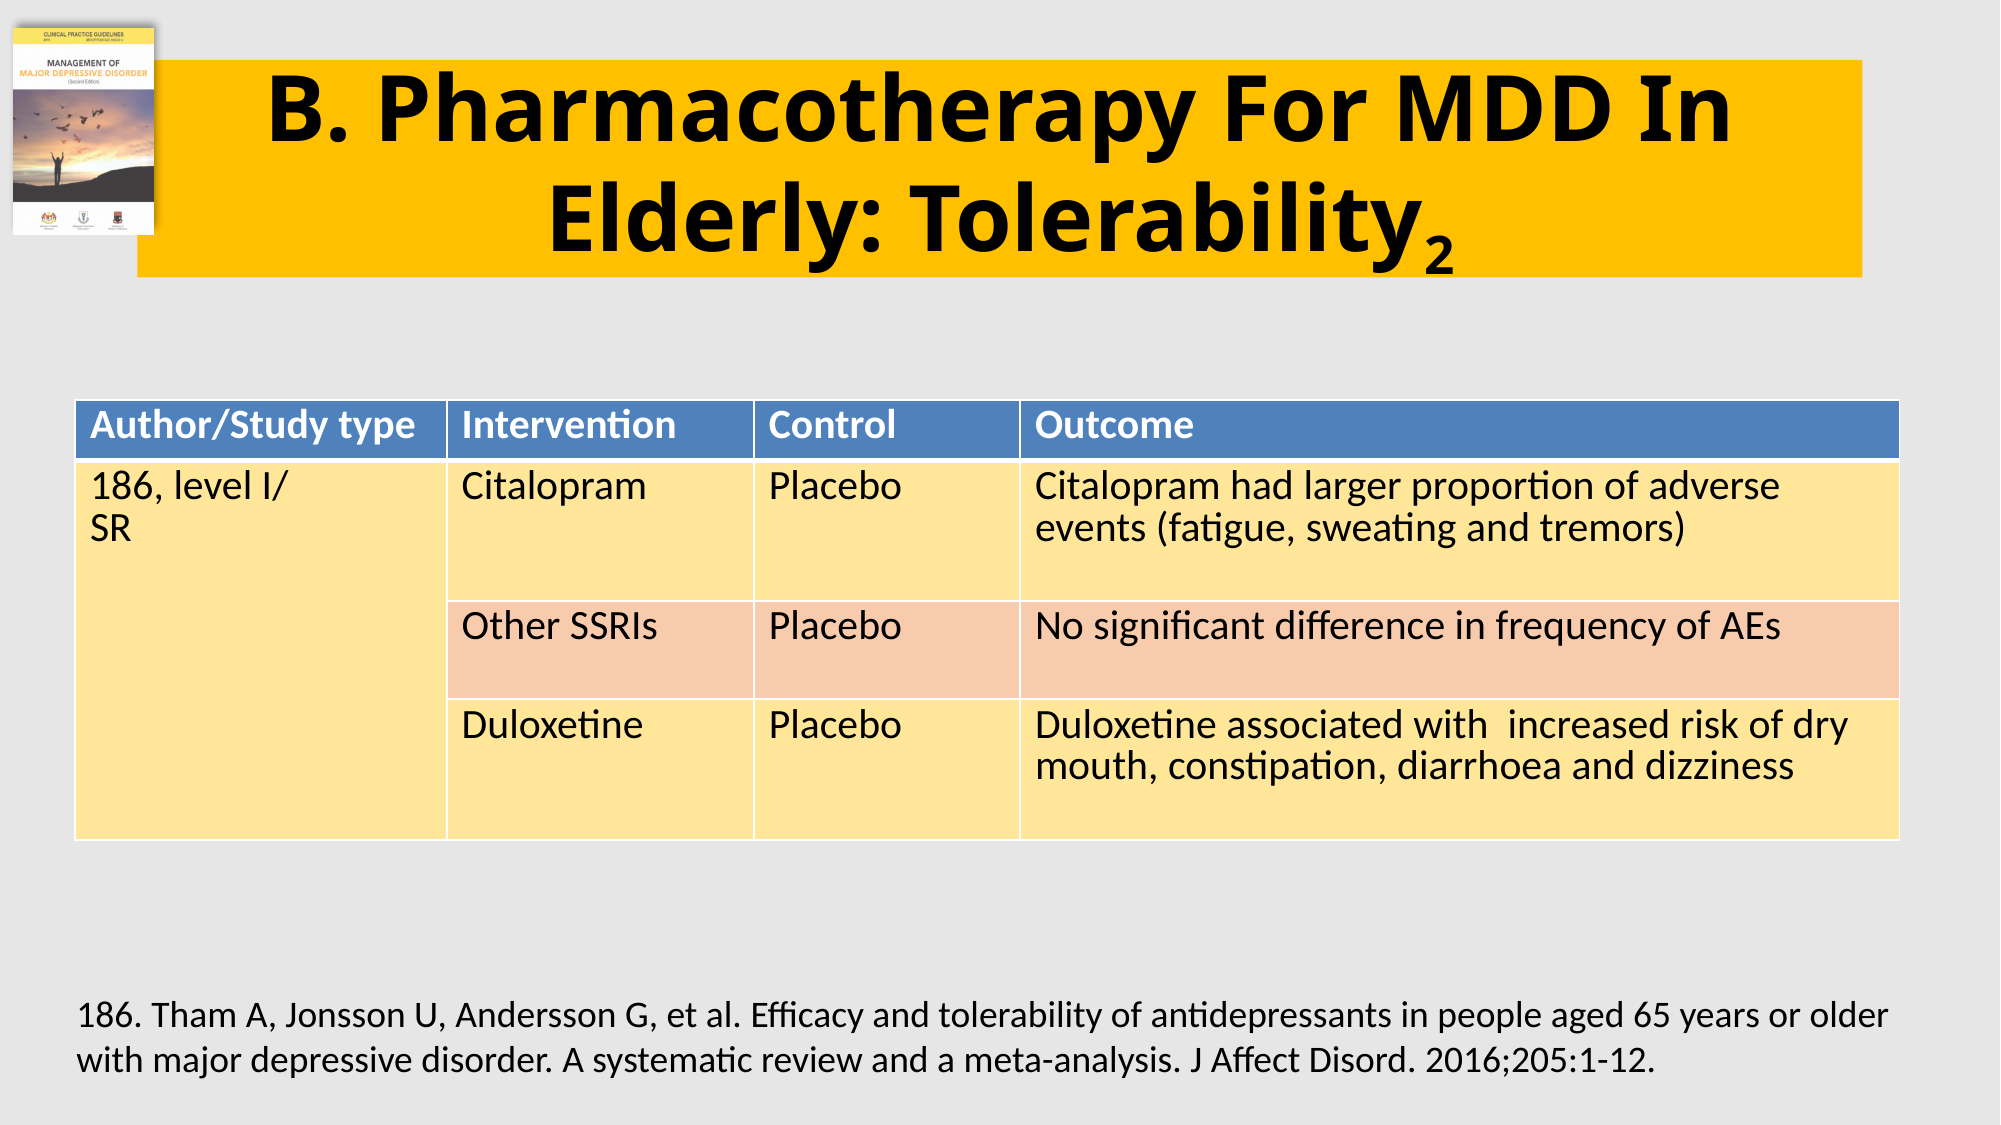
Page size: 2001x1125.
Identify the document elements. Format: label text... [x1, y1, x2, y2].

table_cell Duloxetine [448, 700, 753, 839]
picture [13, 28, 154, 235]
table_cell 186, level I/ SR [76, 463, 446, 839]
table_header Outcome [1021, 401, 1899, 458]
table_cell Placebo [755, 463, 1019, 600]
title B. Pharmacotherapy For MDD In Elderly: Tolerability2 [137, 59, 1863, 278]
table_header Author/Study type [76, 401, 446, 458]
table_cell Placebo [755, 700, 1019, 839]
table_cell Duloxetine associated with increased risk of dry mouth, constipation, diarrhoea and dizziness [1021, 700, 1899, 839]
table_header Intervention [448, 401, 753, 458]
table_header Control [755, 401, 1019, 458]
table_cell Placebo [755, 602, 1019, 698]
table_cell Citalopram had larger proportion of adverse events (fatigue, sweating and tremors) [1021, 463, 1899, 600]
text_box 186. Tham A, Jonsson U, Andersson G, et al. Efficacy and tolerability of antidepressants in people aged 65 years or older with major depressive disorder. A systematic review and a meta-analysis. J Affect Disord. 2016;205:1-12. [61, 982, 1934, 1125]
table_cell Citalopram [448, 463, 753, 600]
table_cell No significant difference in frequency of AEs [1021, 602, 1899, 698]
table_cell Other SSRIs [448, 602, 753, 698]
